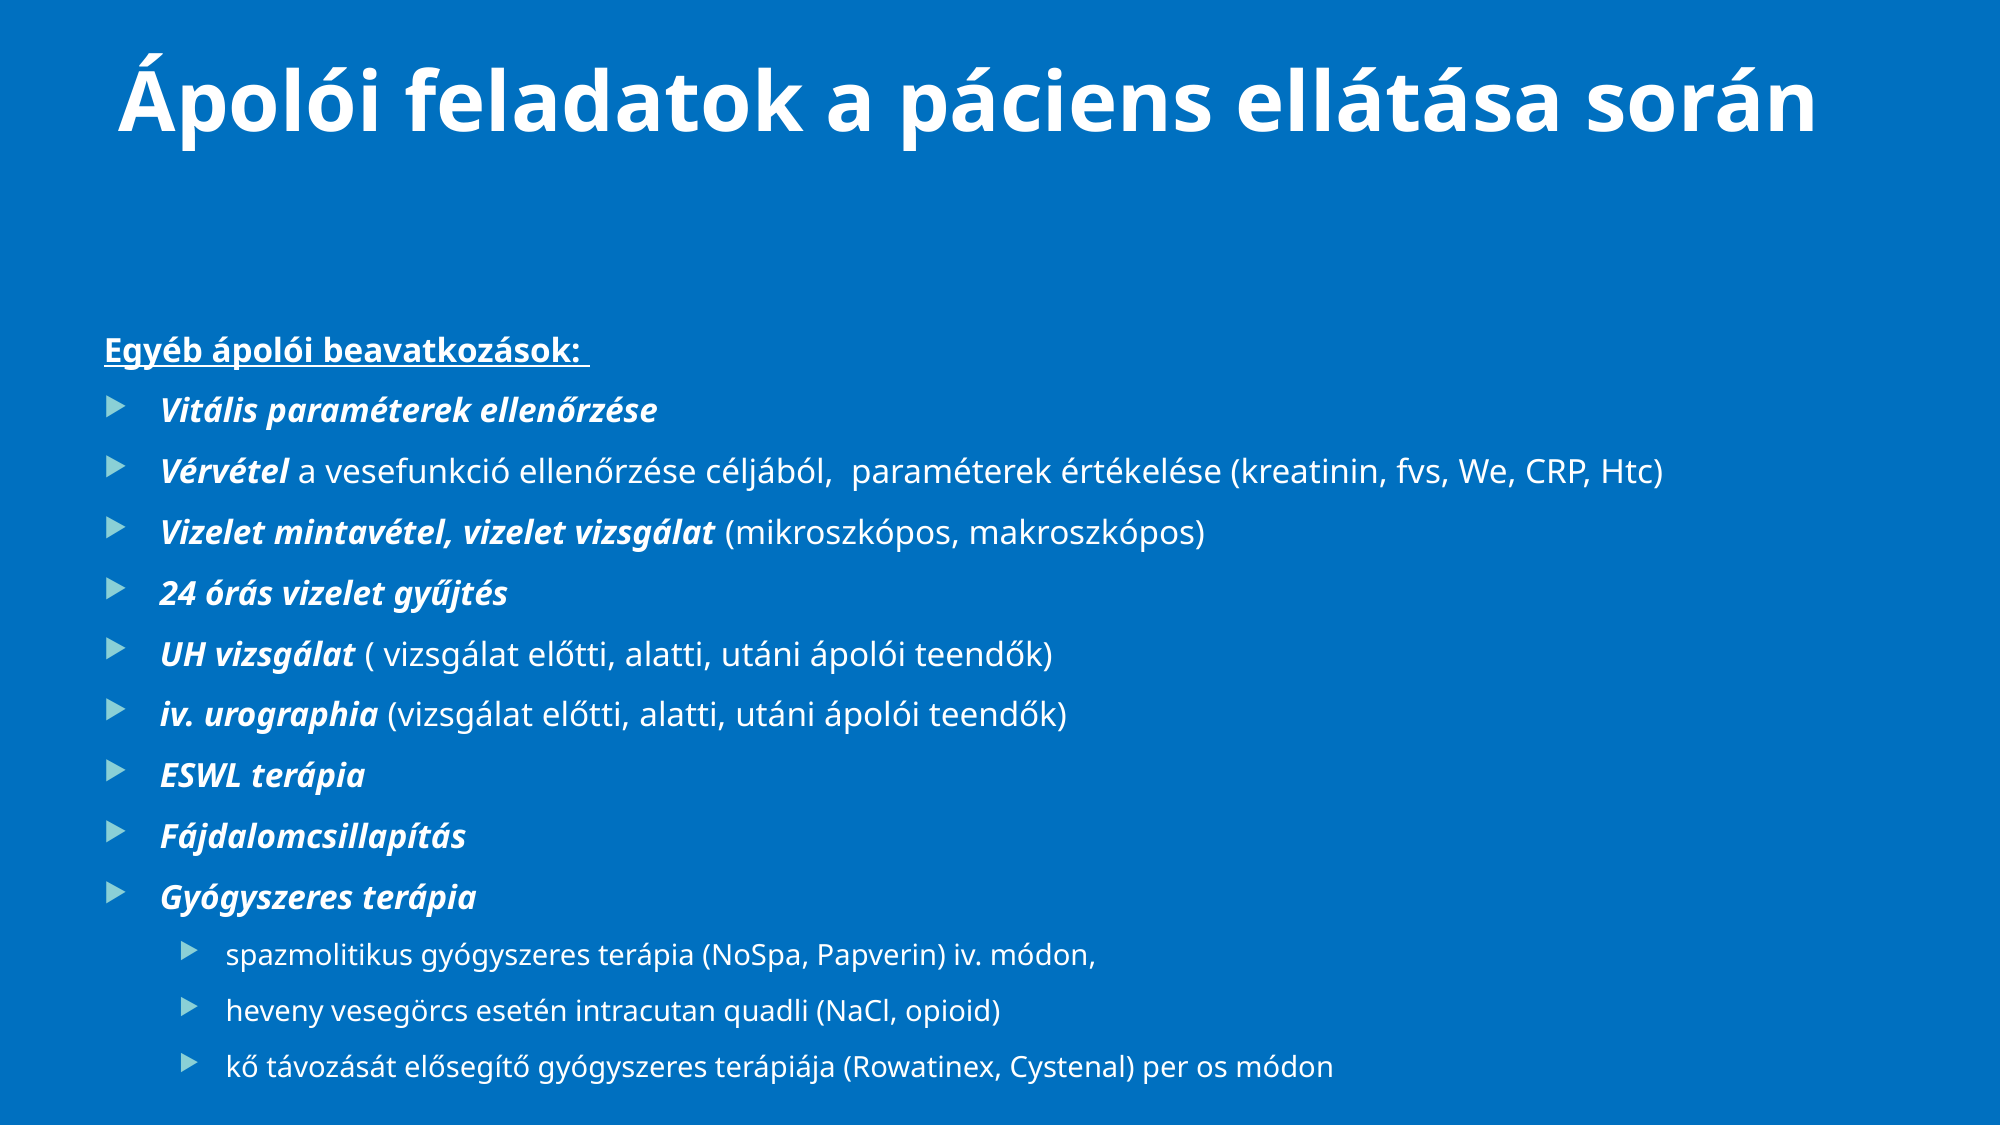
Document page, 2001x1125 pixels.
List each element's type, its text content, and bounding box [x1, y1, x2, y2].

title Ápolói feladatok a páciens ellátása során [103, 40, 1887, 303]
list Egyéb ápolói beavatkozások: Vitális paraméterek ellenőrzése Vérvétel a vesefunkció ellenőrzése céljából, paraméterek értékelése (kreatinin, fvs, We, CRP, Htc) Vizelet mintavétel, vizelet vizsgálat (mikroszkópos, makroszkópos) 24 órás vizelet gyűjtés UH vizsgálat ( vizsgálat előtti, alatti, utáni ápolói teendők) iv. urographia (vizsgálat előtti, alatti, utáni ápolói teendők) ESWL terápia Fájdalomcsillapítás Gyógyszeres terápia spazmolitikus gyógyszeres terápia (NoSpa, Papverin) iv. módon, heveny vesegörcs esetén intracutan quadli (NaCl, opioid) kő távozását elősegítő gyógyszeres terápiája (Rowatinex, Cystenal) per os módon [88, 321, 2000, 1010]
